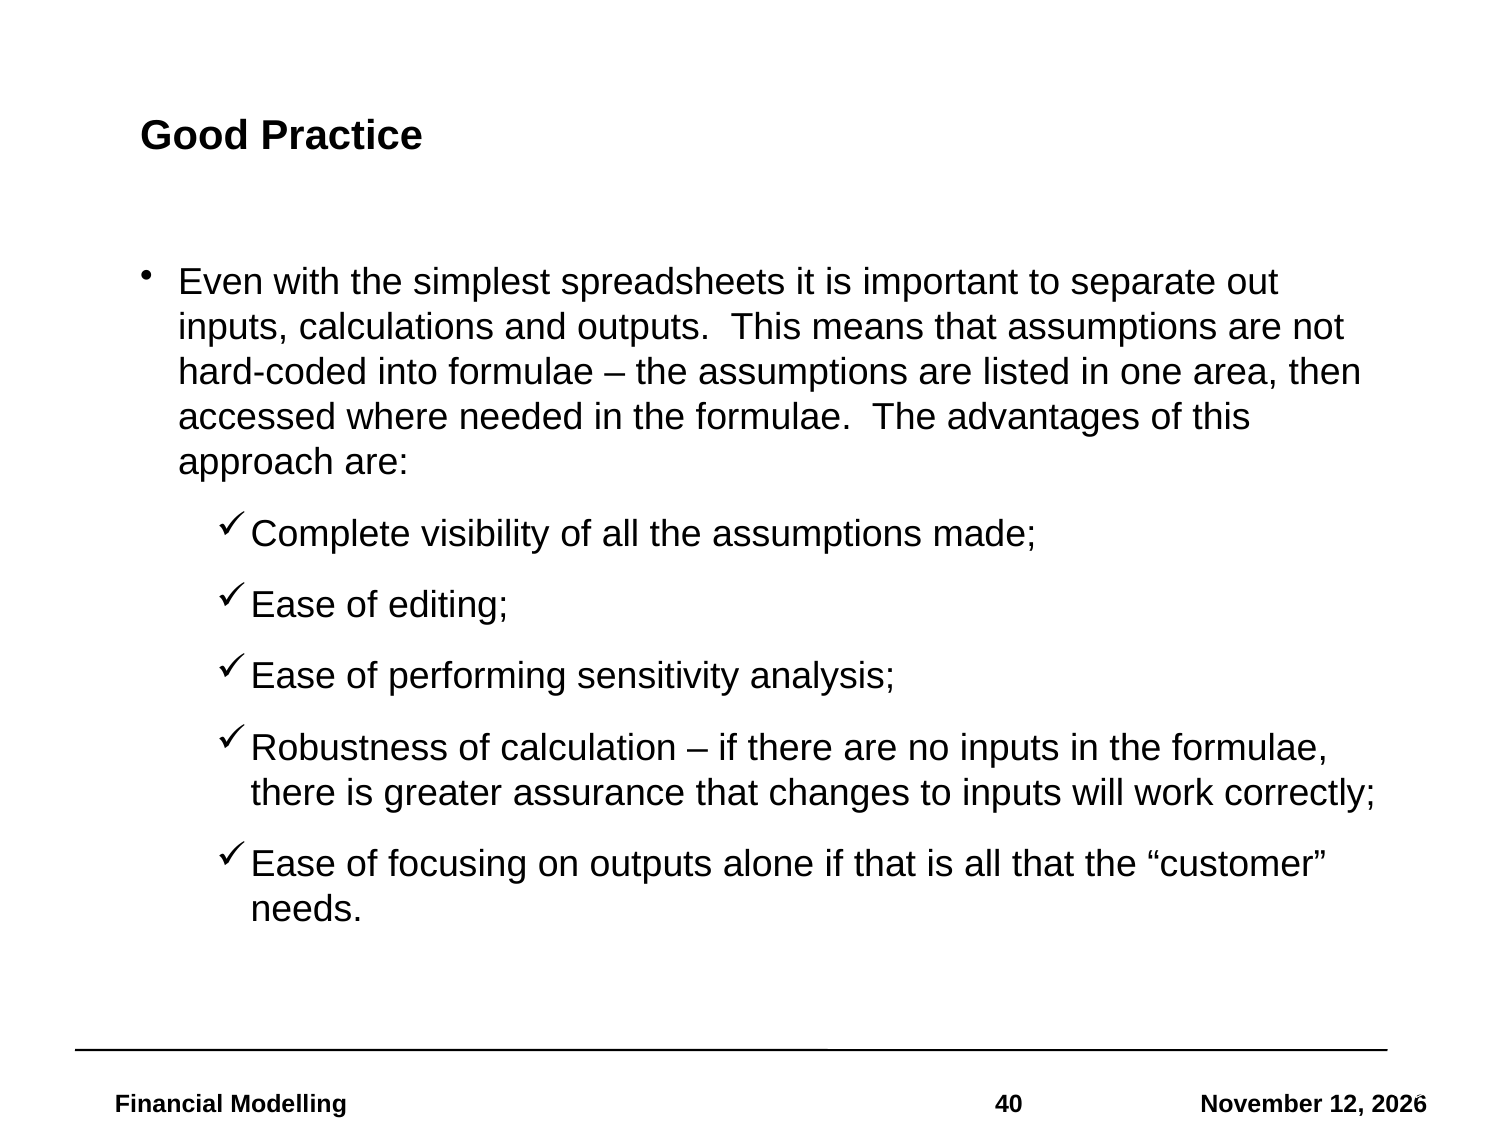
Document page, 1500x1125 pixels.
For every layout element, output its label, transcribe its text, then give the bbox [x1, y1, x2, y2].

title Good Practice [124, 99, 1413, 226]
list Even with the simplest spreadsheets it is important to separate out inputs, calculations and outputs. This means that assumptions are not hard-coded into formulae – the assumptions are listed in one area, then accessed where needed in the formulae. The advantages of this approach are: Complete visibility of all the assumptions made; Ease of editing; Ease of performing sensitivity analysis; Robustness of calculation – if there are no inputs in the formulae, there is greater assurance that changes to inputs will work correctly; Ease of focusing on outputs alone if that is all that the “customer” needs. [124, 249, 1413, 1001]
